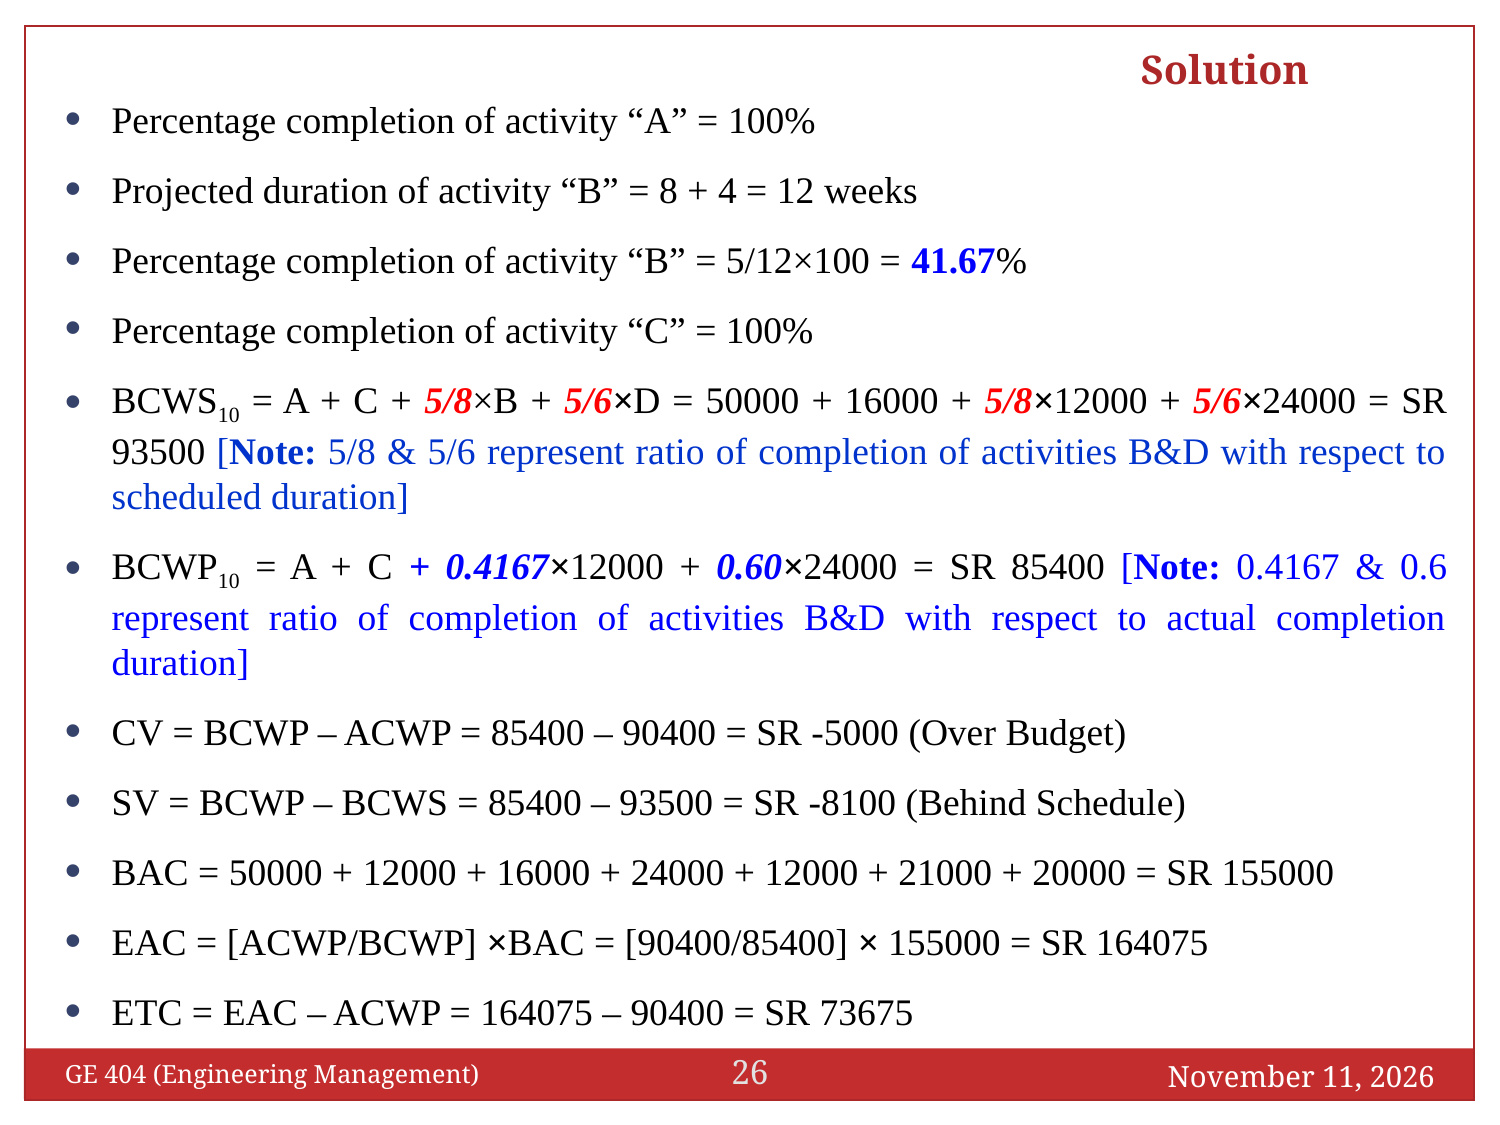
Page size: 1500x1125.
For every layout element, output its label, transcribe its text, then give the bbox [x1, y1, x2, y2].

footer GE 404 (Engineering Management) [50, 1051, 638, 1112]
text_box Solution [1050, 37, 1400, 100]
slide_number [950, 1050, 1450, 1111]
text_box Percentage completion of activity “A” = 100% Projected duration of activity “B” = 8 + 4 = 12 weeks Percentage completion of activity “B” = 5/12×100 = 41.67% Percentage completion of activity “C” = 100% BCWS10 = A + C + 5/8×B + 5/6×D = 50000 + 16000 + 5/8×12000 + 5/6×24000 = SR 93500 [Note: 5/8 & 5/6 represent ratio of completion of activities B&D with respect to scheduled duration] BCWP10 = A + C + 0.4167×12000 + 0.60×24000 = SR 85400 [Note: 0.4167 & 0.6 represent ratio of completion of activities B&D with respect to actual completion duration] CV = BCWP – ACWP = 85400 – 90400 = SR -5000 (Over Budget) SV = BCWP – BCWS = 85400 – 93500 = SR -8100 (Behind Schedule) BAC = 50000 + 12000 + 16000 + 24000 + 12000 + 21000 + 20000 = SR 155000 EAC = [ACWP/BCWP] ×BAC = [90400/85400] × 155000 = SR 164075 ETC = EAC – ACWP = 164075 – 90400 = SR 73675 [49, 88, 1462, 1041]
slide_number 26 [699, 1041, 800, 1110]
